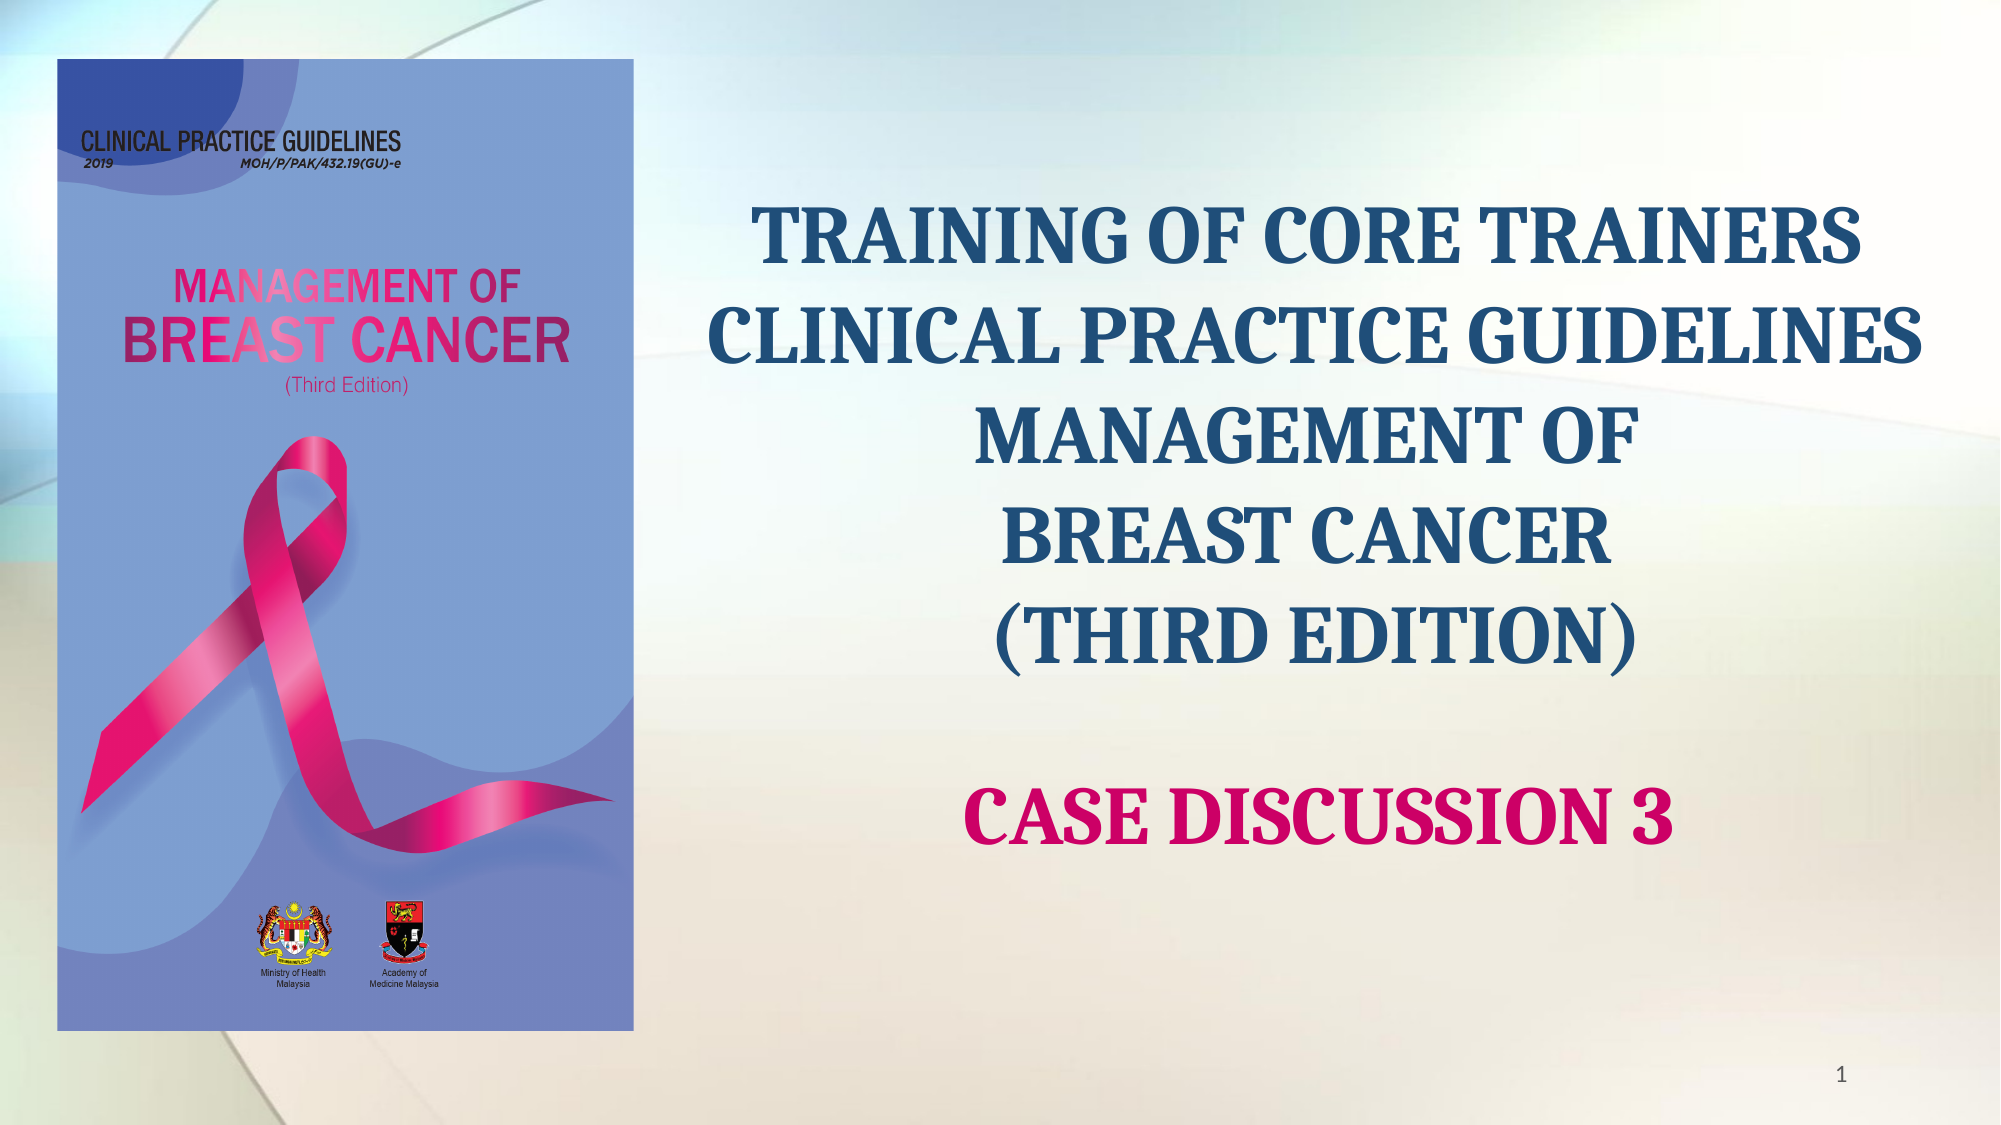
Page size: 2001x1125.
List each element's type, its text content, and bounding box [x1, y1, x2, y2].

title TRAINING OF CORE TRAINERS CLINICAL PRACTICE GUIDELINES MANAGEMENT OF BREAST CANCER (THIRD EDITION) [672, 135, 1960, 726]
picture [0, 0, 2001, 1125]
subtitle CASE DISCUSSION 3 [661, 765, 1978, 1038]
slide_number 1 [1325, 1042, 1863, 1103]
